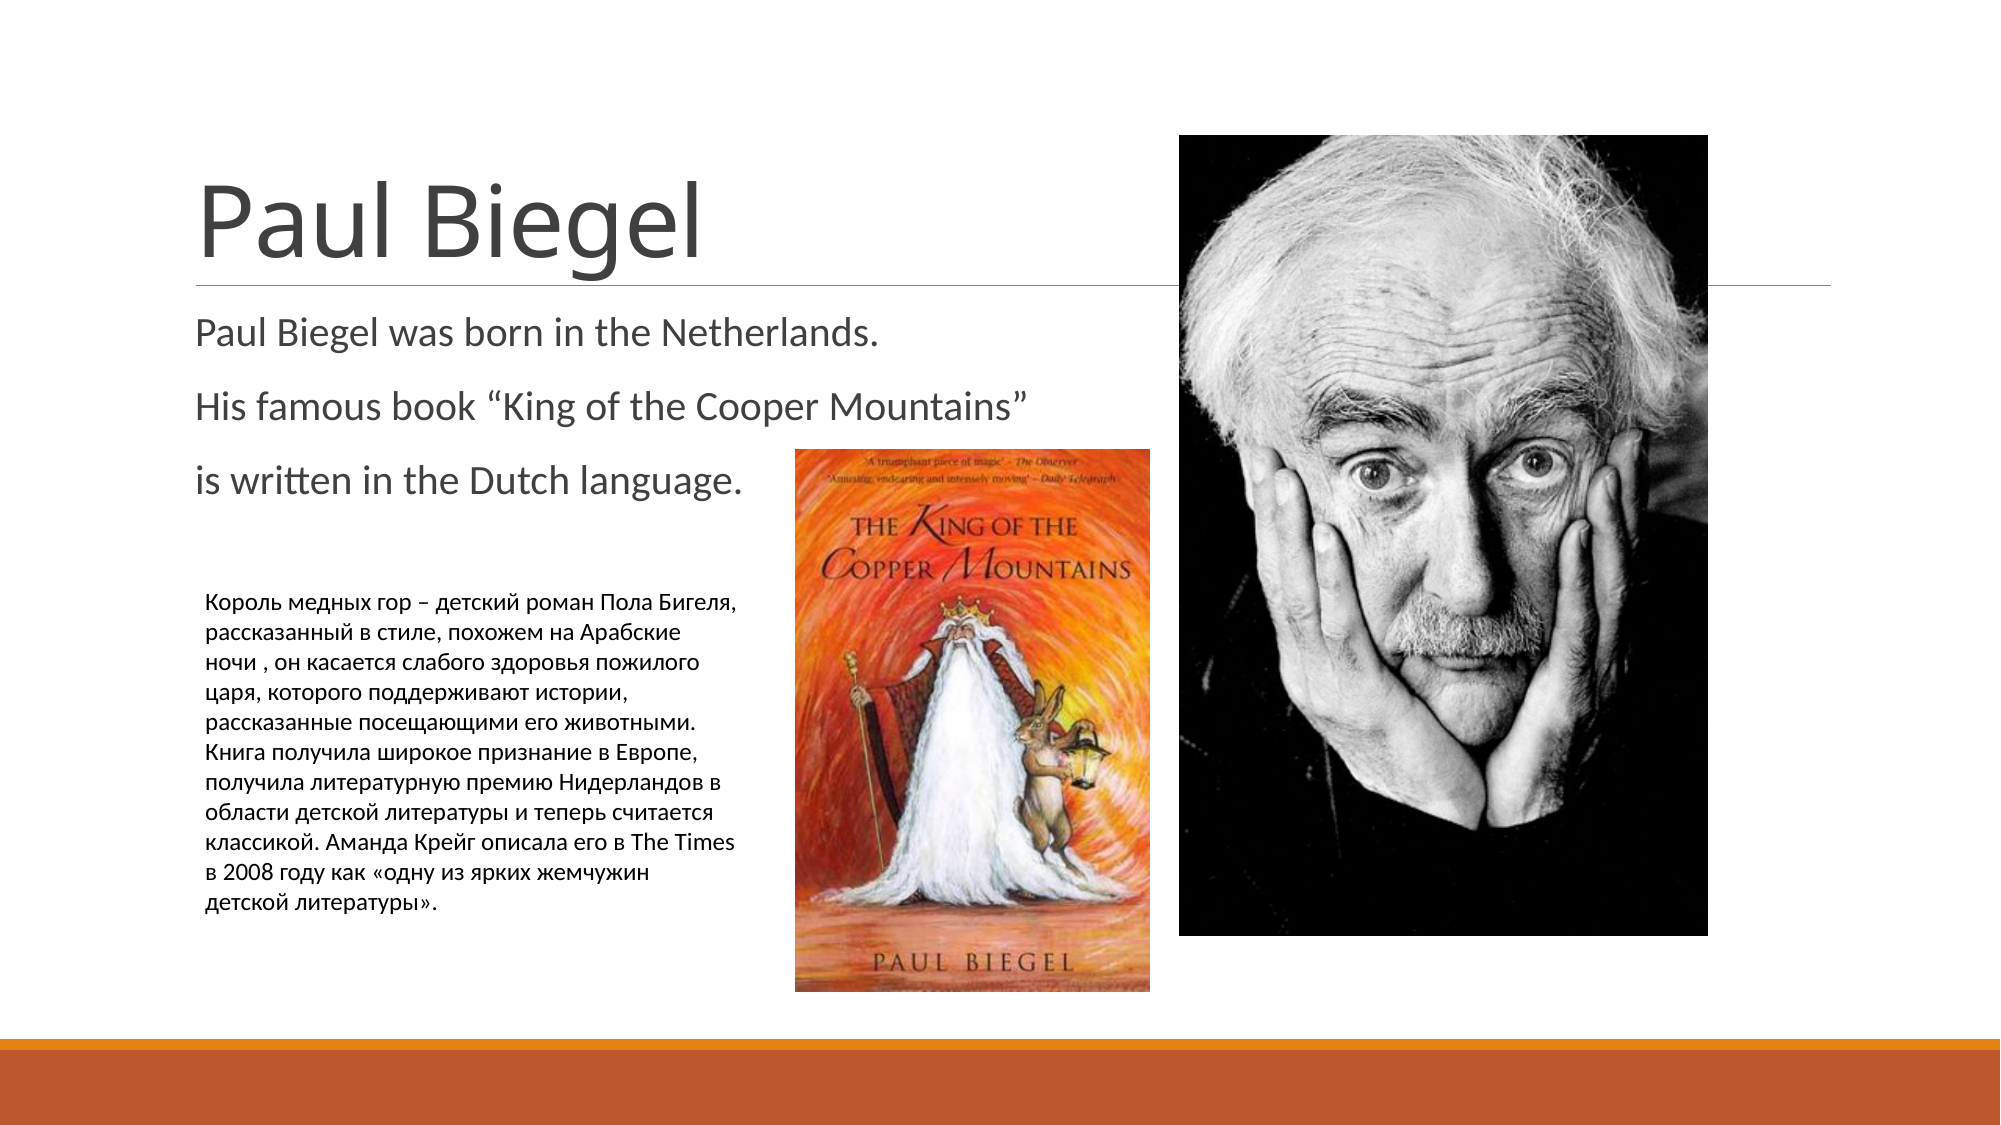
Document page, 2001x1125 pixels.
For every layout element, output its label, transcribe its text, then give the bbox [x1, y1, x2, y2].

text_box Король медных гор – детский роман Пола Бигеля, рассказанный в стиле, похожем на Арабские ночи , он касается слабого здоровья пожилого царя, которого поддерживают истории, рассказанные посещающими его животными. Книга получила широкое признание в Европе, получила литературную премию Нидерландов в области детской литературы и теперь считается классикой. Аманда Крейг описала его в The Times в 2008 году как «одну из ярких жемчужин детской литературы». [190, 578, 754, 923]
picture [1179, 134, 1709, 936]
title Paul Biegel [180, 47, 1830, 285]
list Paul Biegel was born in the Netherlands. His famous book “King of the Cooper Mountains” is written in the Dutch language. [180, 302, 1830, 963]
picture [795, 448, 1150, 993]
